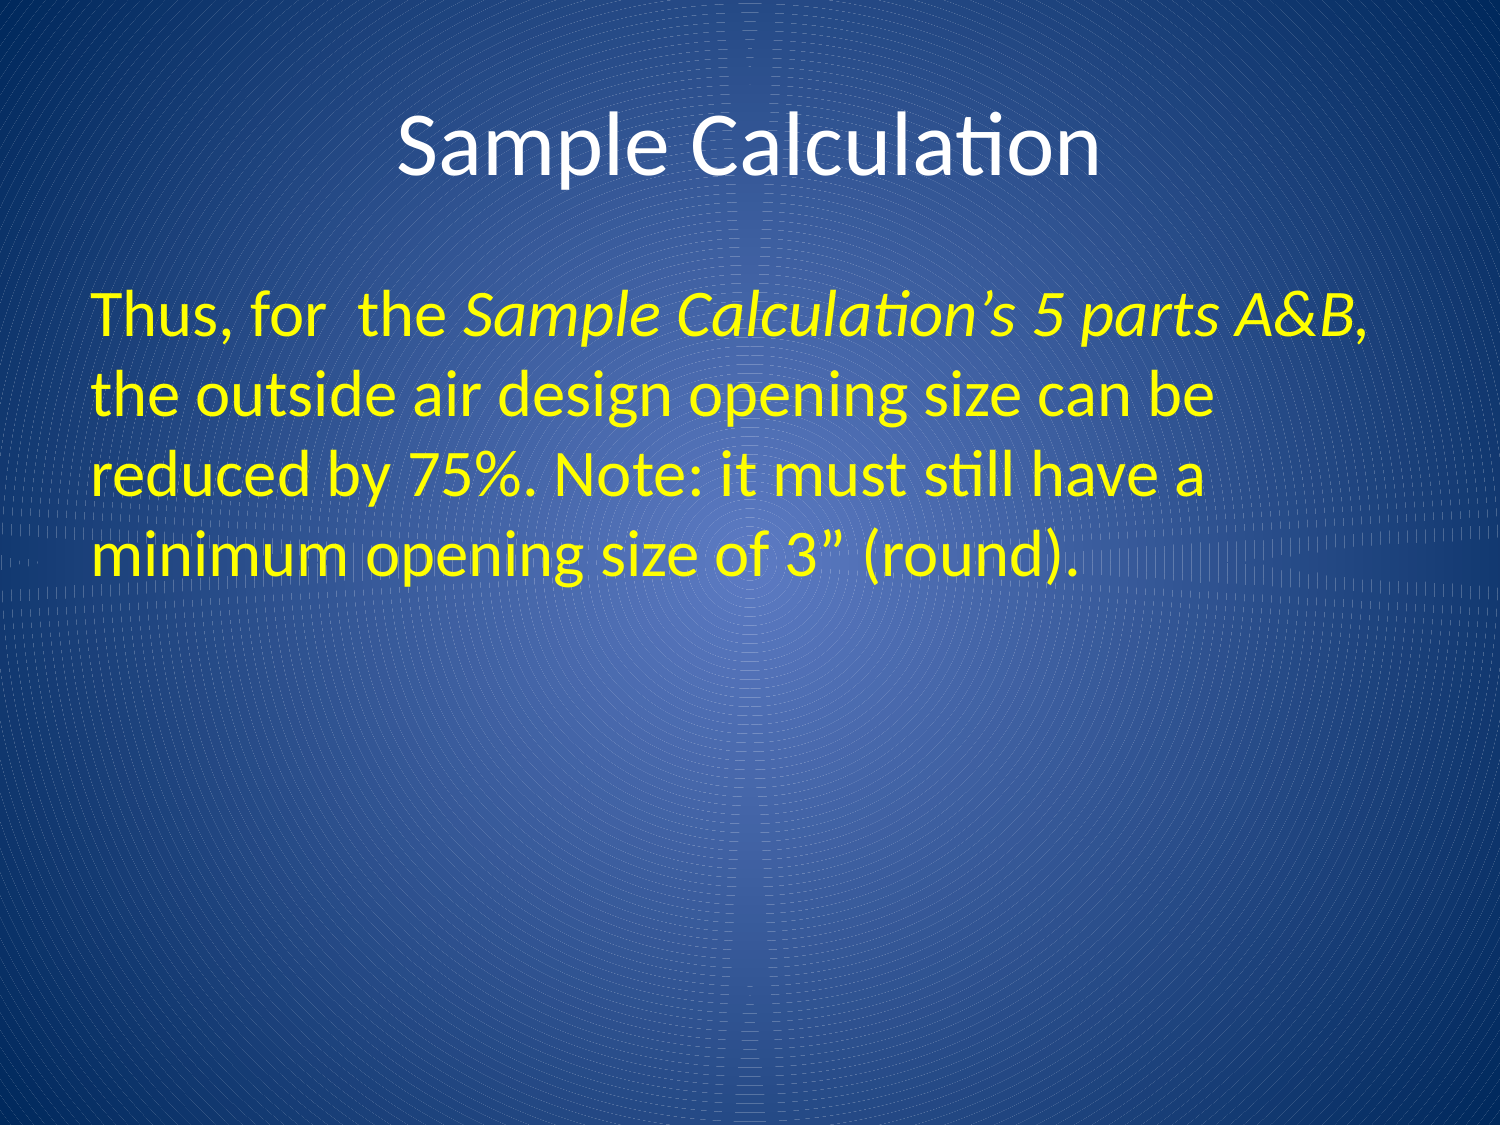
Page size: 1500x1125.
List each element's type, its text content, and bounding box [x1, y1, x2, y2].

list Thus, for the Sample Calculation’s 5 parts A&B, the outside air design opening size can be reduced by 75%. Note: it must still have a minimum opening size of 3” (round). [75, 262, 1425, 1005]
title Sample Calculation [75, 45, 1425, 233]
